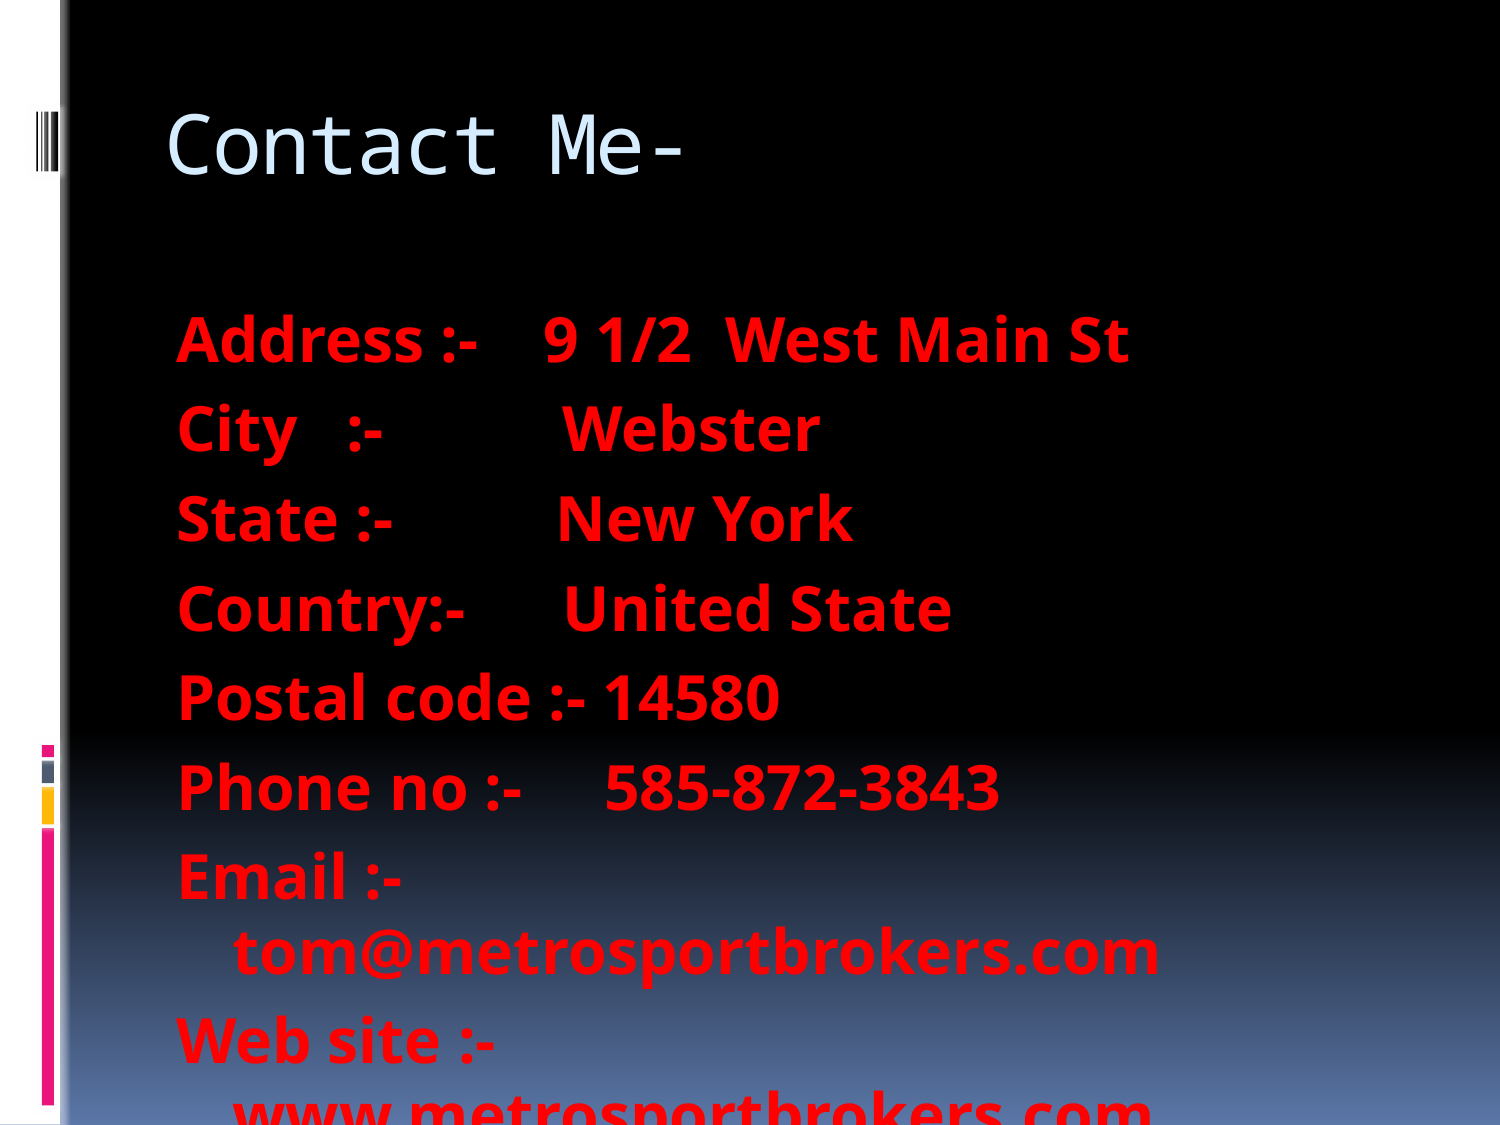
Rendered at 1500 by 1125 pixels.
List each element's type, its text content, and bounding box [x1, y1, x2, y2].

title Contact Me- [150, 83, 1425, 234]
list Address :- 9 1/2 West Main St City :- Webster State :- New York Country:- United State Postal code :- 14580 Phone no :- 585-872-3843 Email :- tom@metrosportbrokers.com Web site :- www.metrosportbrokers.com [150, 292, 1425, 1043]
